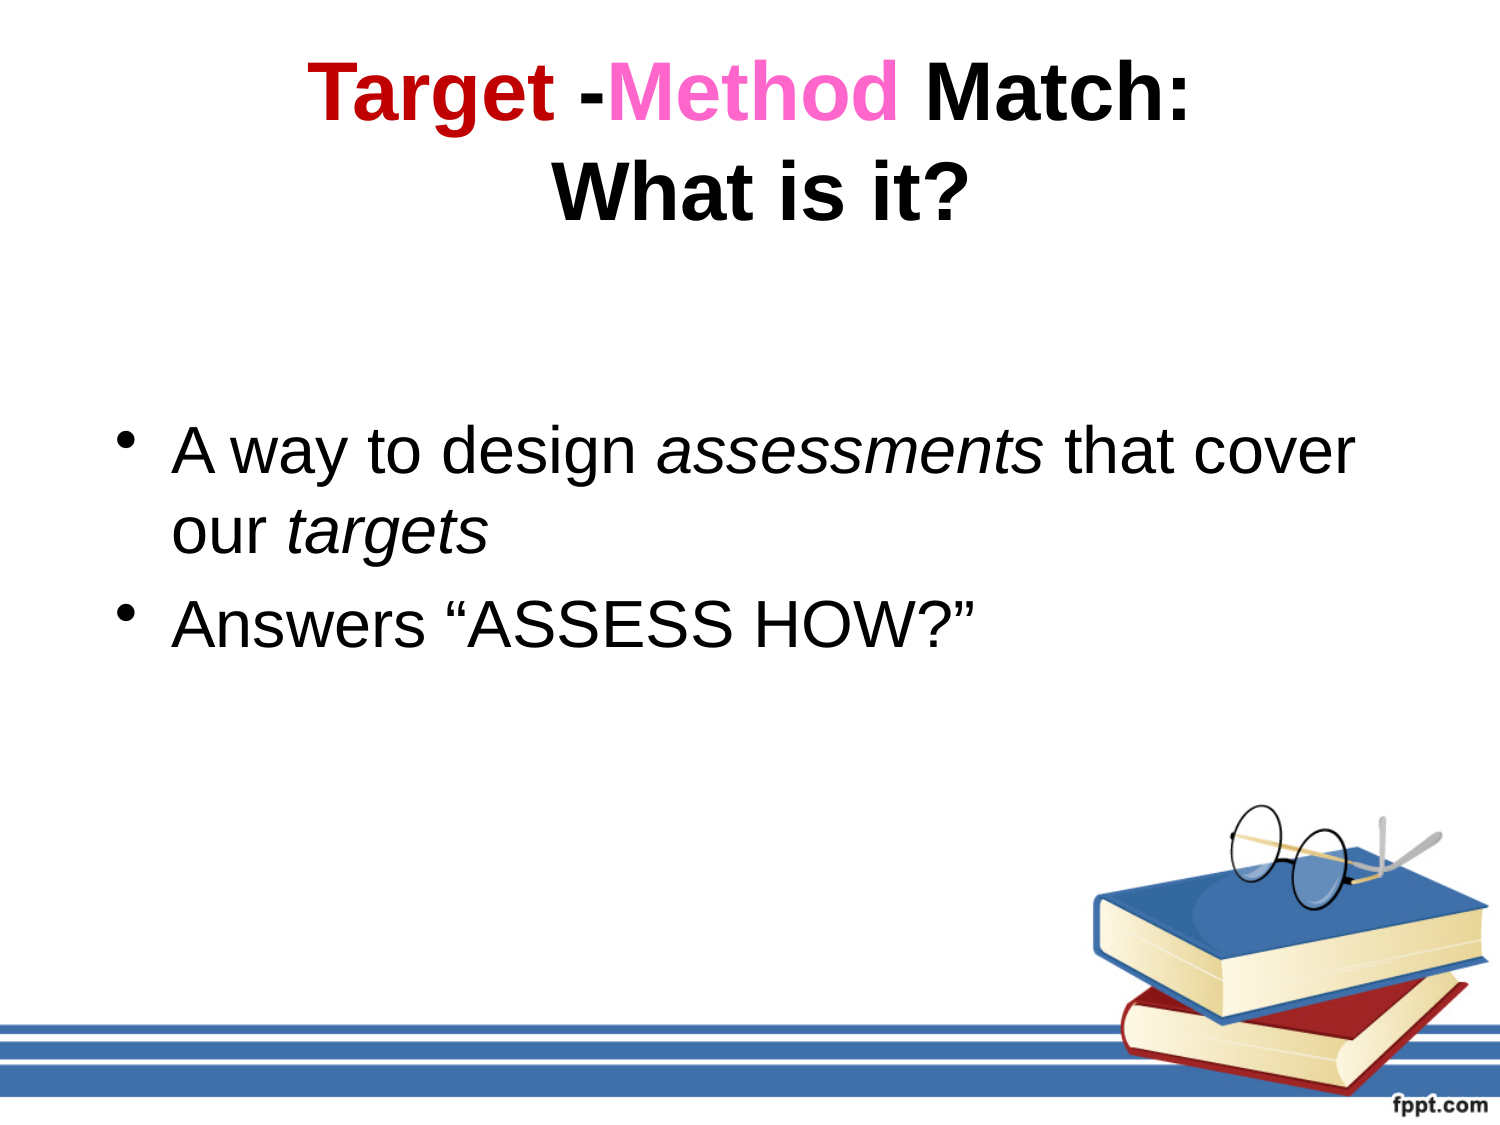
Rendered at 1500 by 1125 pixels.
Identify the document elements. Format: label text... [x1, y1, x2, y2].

title Target -Method Match: What is it? [41, 50, 1483, 225]
list A way to design assessments that cover our targets Answers “ASSESS HOW?” [99, 399, 1400, 1125]
picture [0, 0, 1500, 1125]
